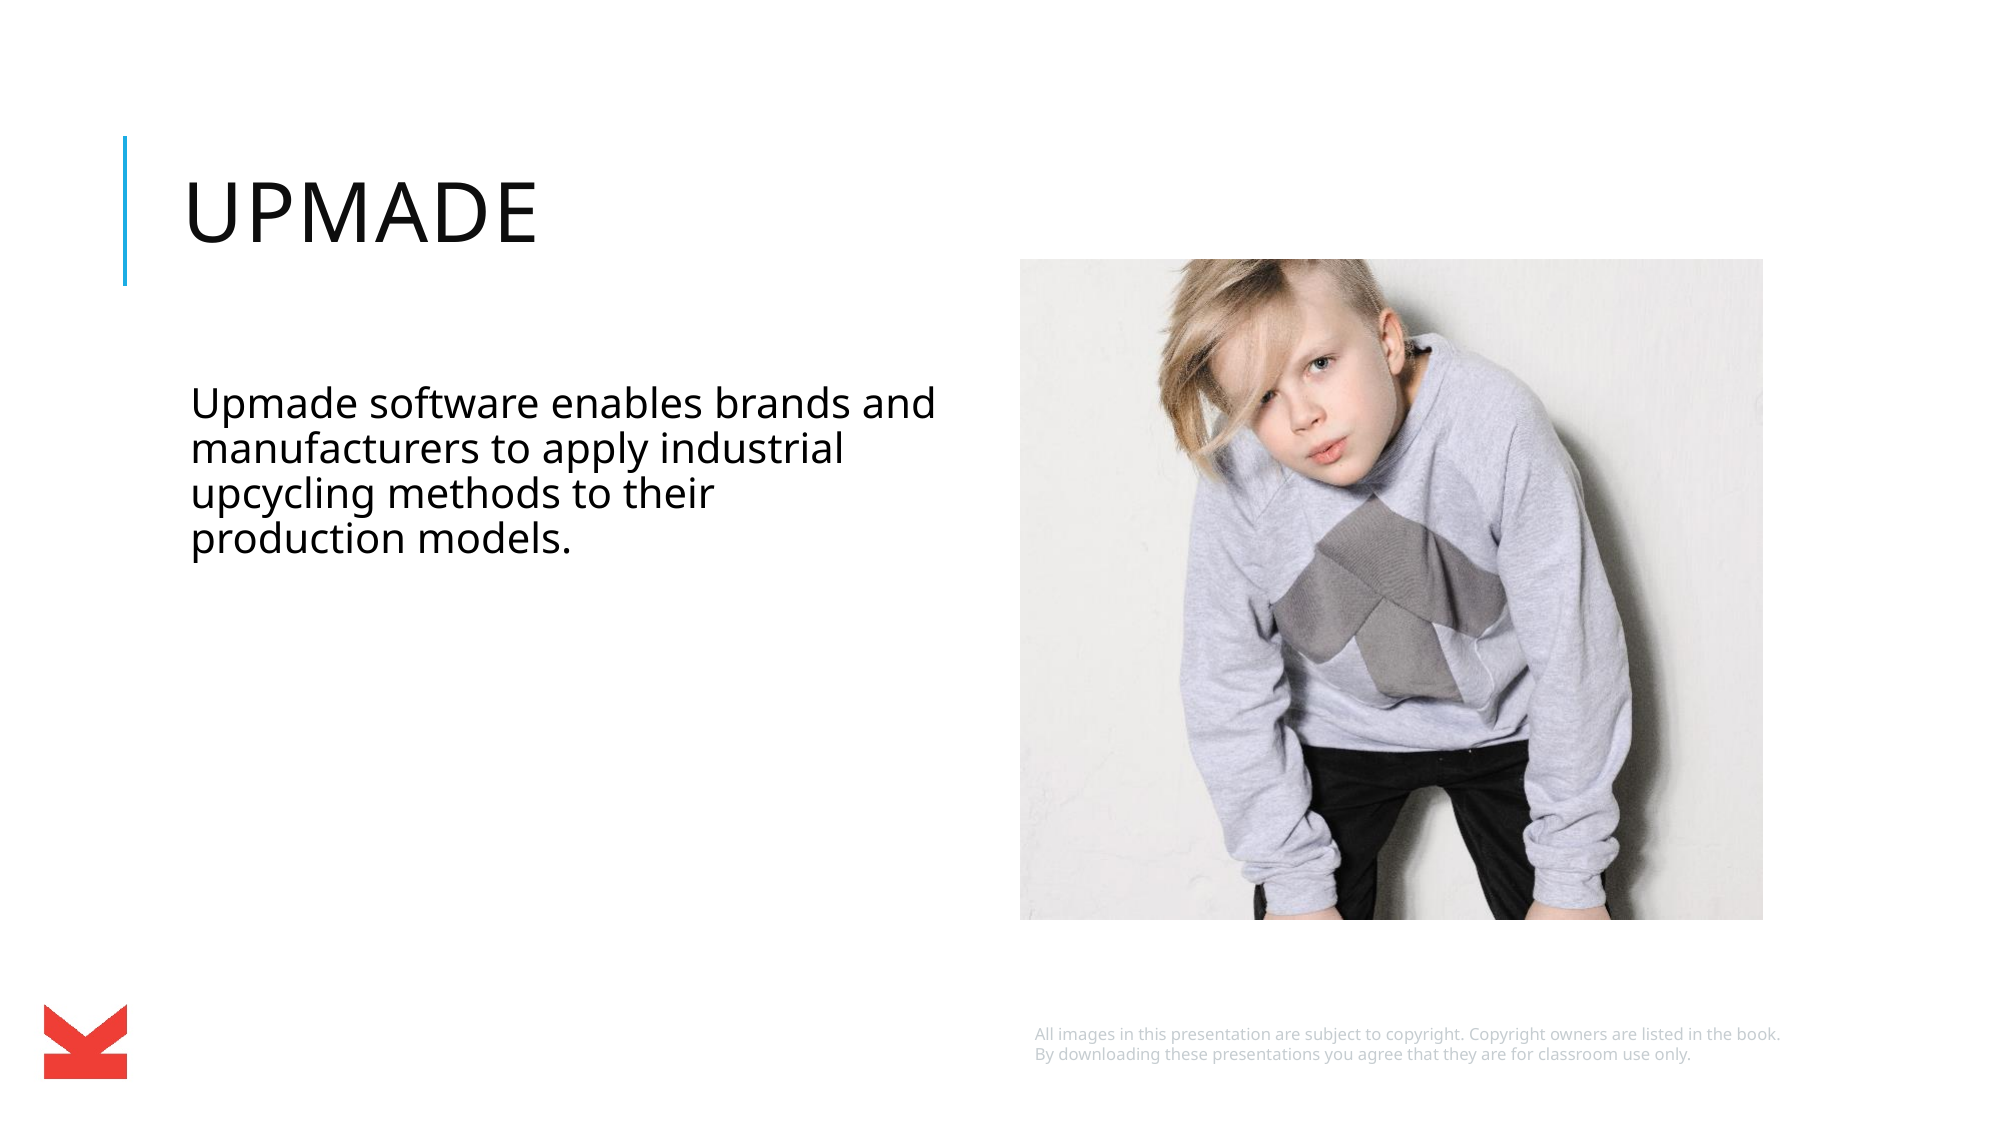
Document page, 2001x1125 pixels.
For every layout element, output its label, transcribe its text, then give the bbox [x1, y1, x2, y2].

picture [23, 982, 148, 1107]
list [1019, 258, 1763, 920]
text_box All images in this presentation are subject to copyright. Copyright owners are listed in the book. By downloading these presentations you agree that they are for classroom use only. [1020, 1016, 2000, 1072]
title UPMADE [168, 96, 1763, 342]
list Upmade software enables brands and manufacturers to apply industrial upcycling methods to their production models. [168, 375, 948, 1035]
